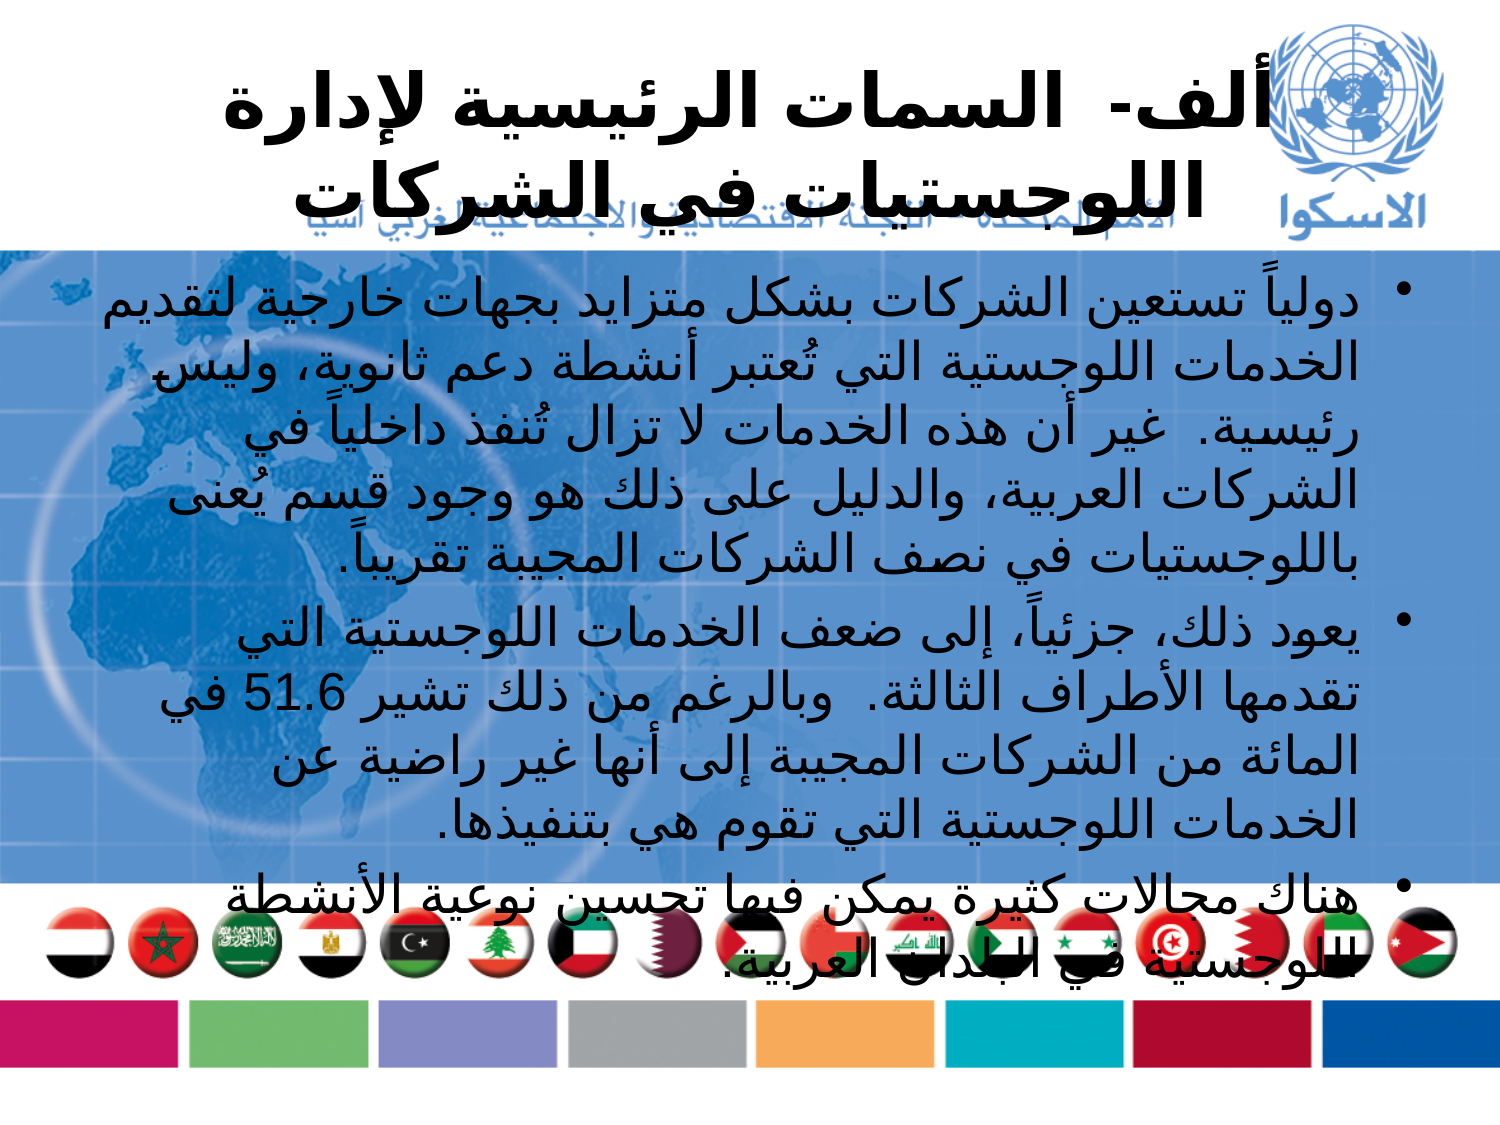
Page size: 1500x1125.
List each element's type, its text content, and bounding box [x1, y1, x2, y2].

list دولياً تستعين الشركات بشكل متزايد بجهات خارجية لتقديم الخدمات اللوجستية التي تُعتبر أنشطة دعم ثانوية، وليس رئيسية. غير أن هذه الخدمات لا تزال تُنفذ داخلياً في الشركات العربية، والدليل على ذلك هو وجود قسم يُعنى باللوجستيات في نصف الشركات المجيبة تقريباً. يعود ذلك، جزئياً، إلى ضعف الخدمات اللوجستية التي تقدمها الأطراف الثالثة. وبالرغم من ذلك تشير 51.6 في المائة من الشركات المجيبة إلى أنها غير راضية عن الخدمات اللوجستية التي تقوم هي بتنفيذها. هناك مجالات كثيرة يمكن فيها تحسين نوعية الأنشطة اللوجستية في البلدان العربية. [75, 255, 1425, 1005]
title ألف- السمات الرئيسية لإدارة اللوجستيات في الشركات [75, 45, 1425, 255]
picture [0, 0, 1500, 1125]
